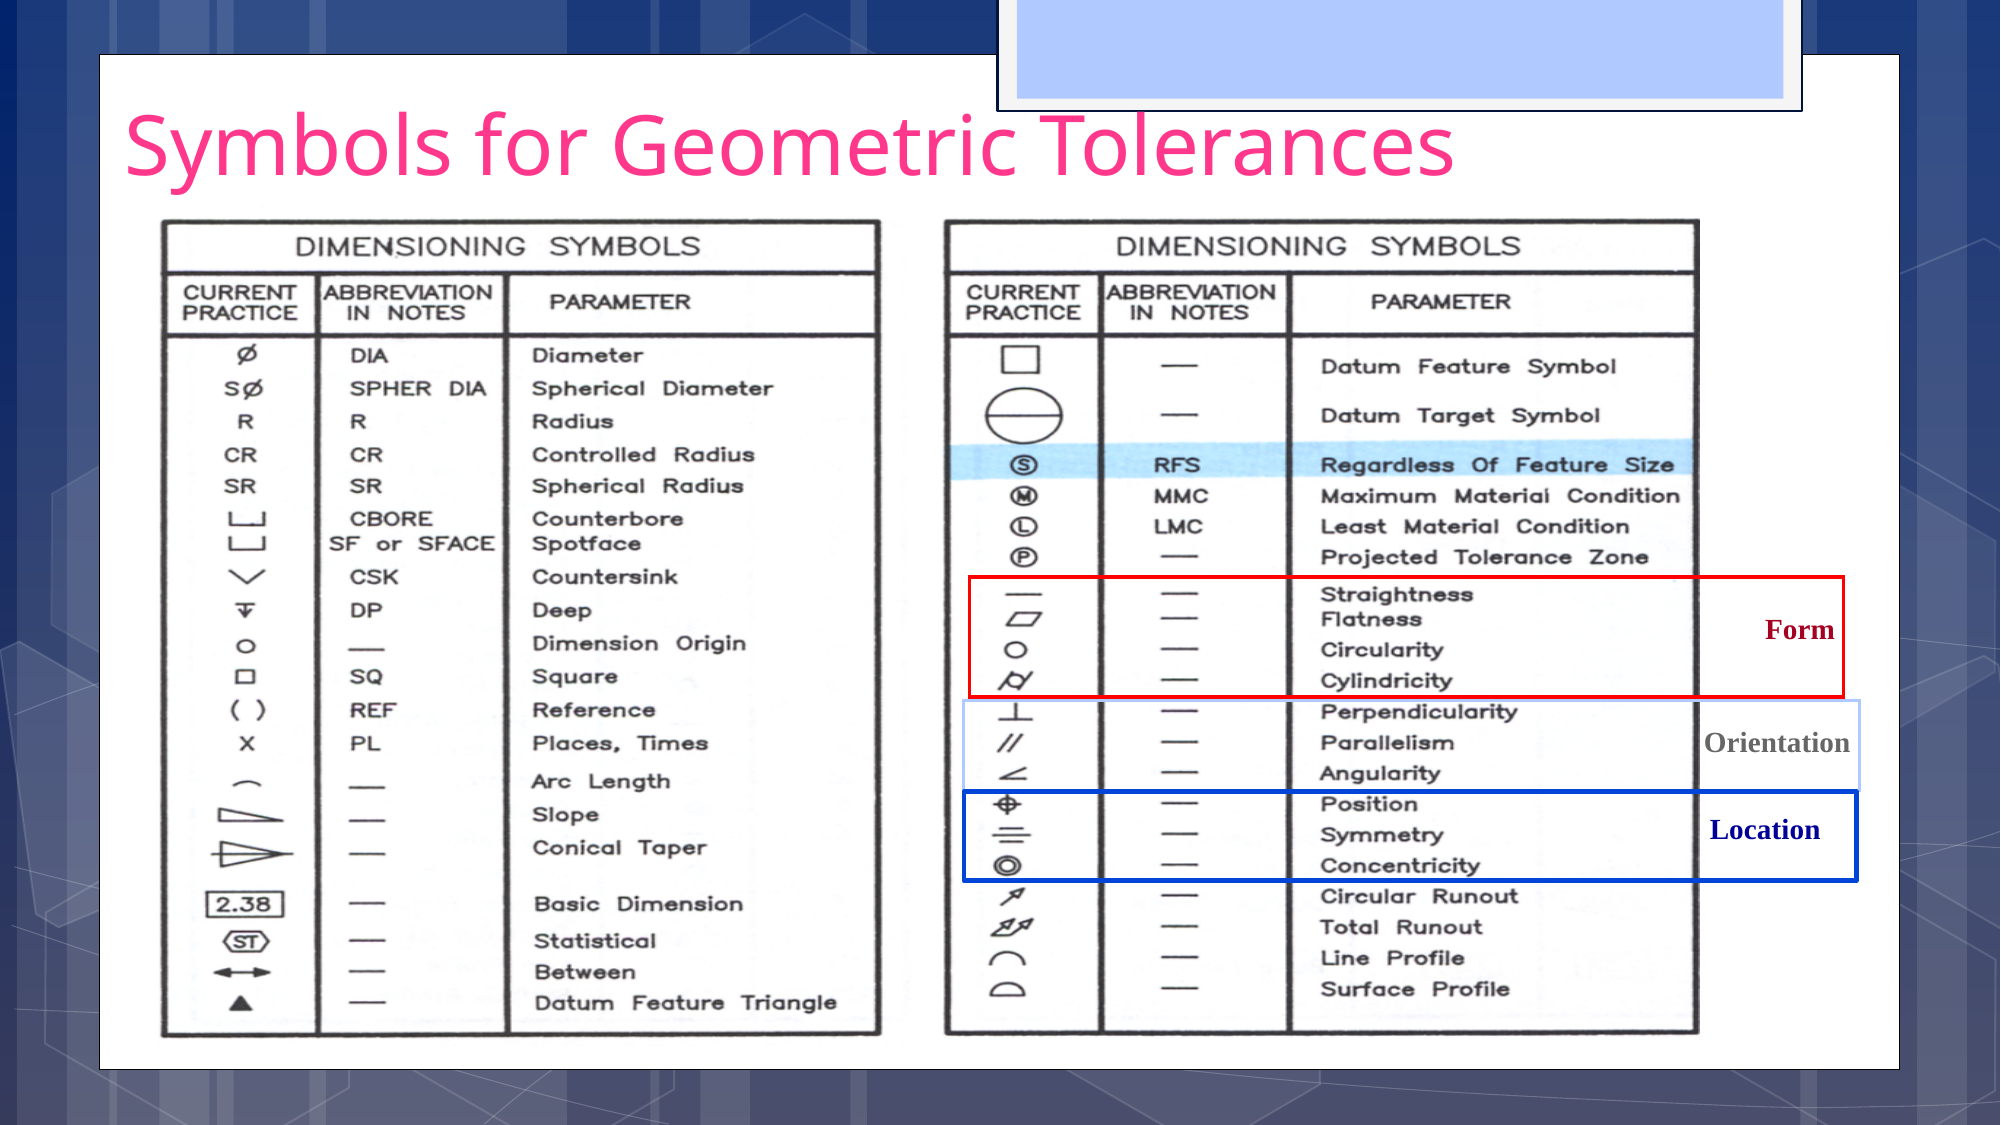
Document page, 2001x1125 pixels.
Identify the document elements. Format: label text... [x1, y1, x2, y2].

title Symbols for Geometric Tolerances [109, 12, 1646, 200]
text_box Form [1844, 603, 1850, 653]
text_box [1705, 577, 1844, 697]
text_box [1705, 790, 1858, 882]
text_box [1705, 700, 1860, 791]
text_box Orientation [1860, 715, 1866, 766]
picture [149, 202, 1701, 1048]
